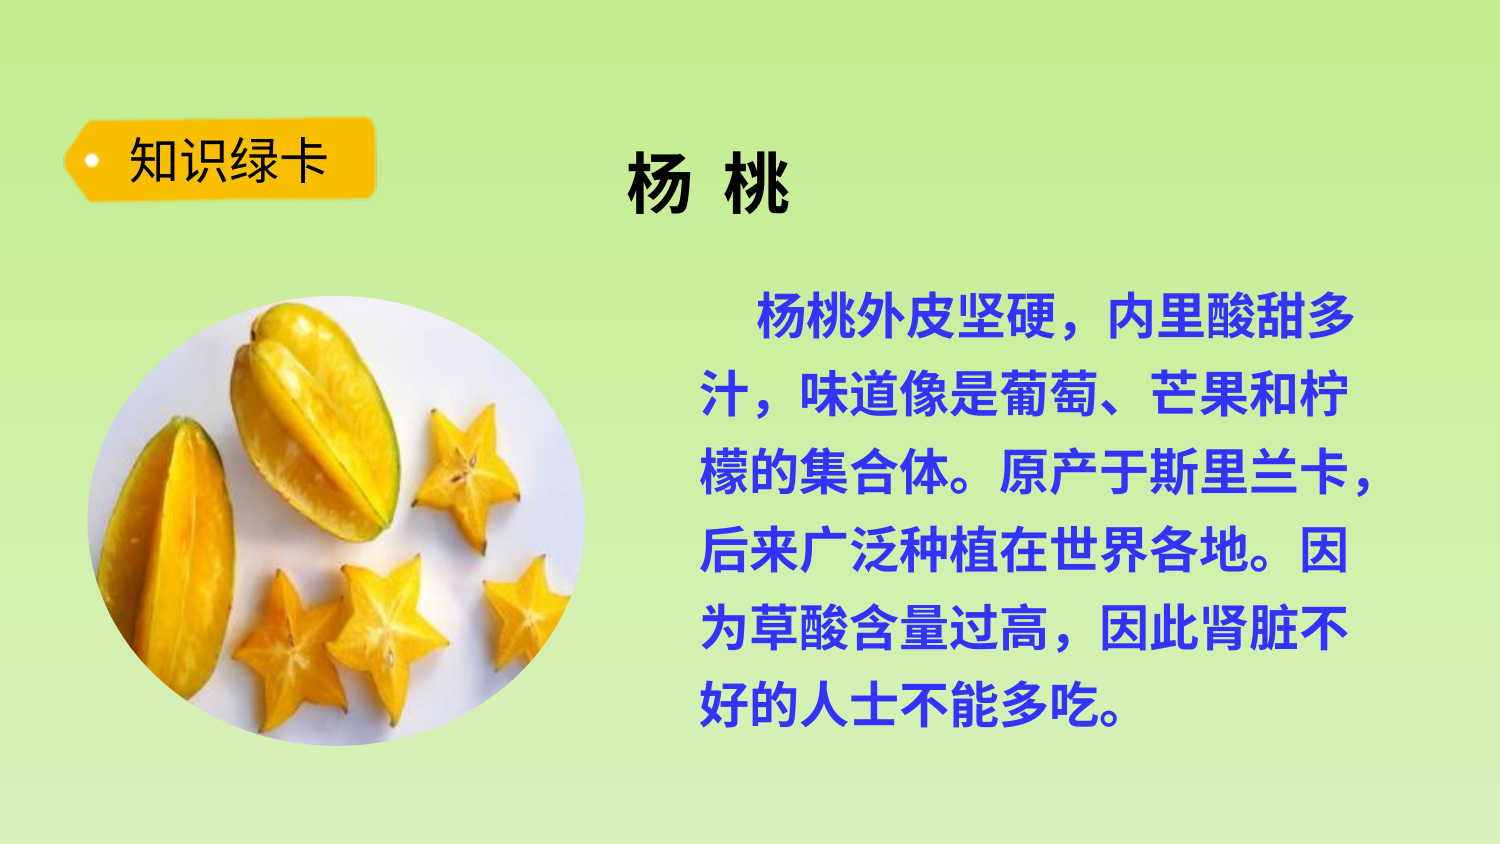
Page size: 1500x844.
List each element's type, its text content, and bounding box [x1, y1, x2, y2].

picture [50, 112, 388, 208]
text_box 杨 桃 [611, 134, 889, 229]
picture [87, 295, 586, 747]
text_box 杨桃外皮坚硬，内里酸甜多汁，味道像是葡萄、芒果和柠檬的集合体。原产于斯里兰卡，后来广泛种植在世界各地。因为草酸含量过高，因此肾脏不好的人士不能多吃。 [684, 258, 1381, 742]
